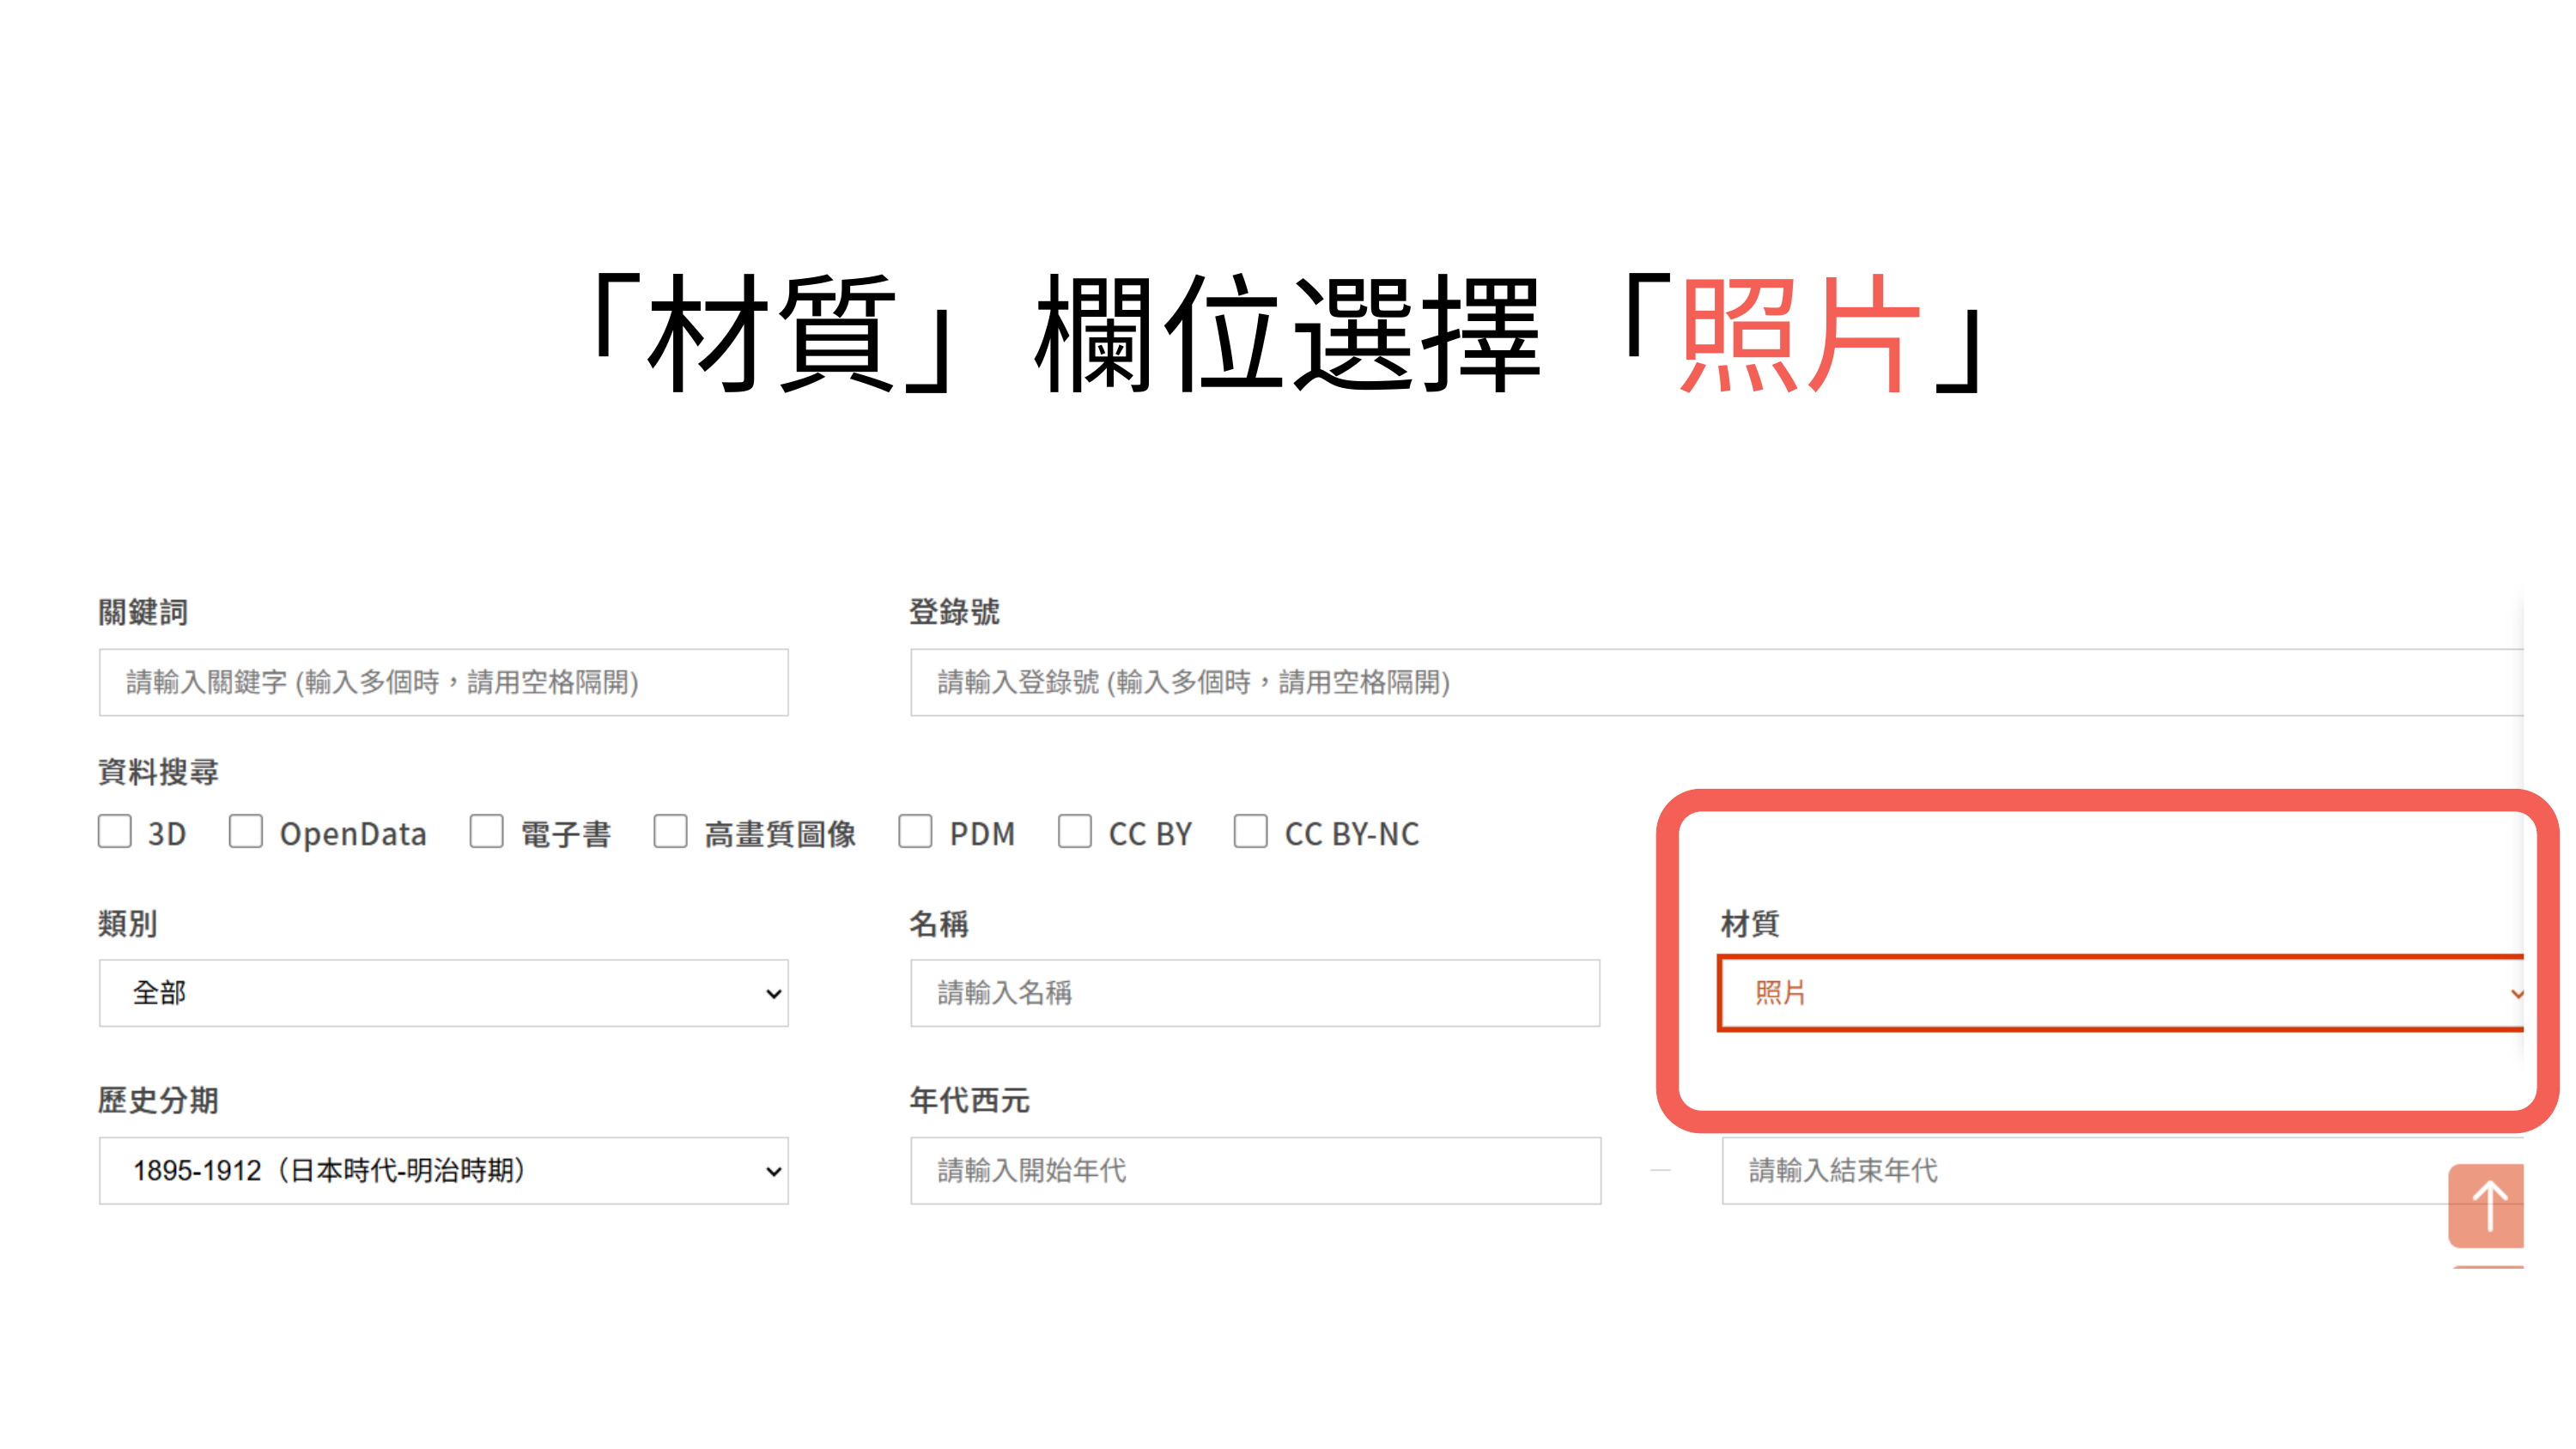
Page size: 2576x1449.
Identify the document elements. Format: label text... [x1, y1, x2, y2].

text_box 「材質」欄位選擇「照片」 [514, 191, 2061, 625]
text_box [67, 568, 2524, 1269]
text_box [1667, 784, 2549, 1123]
